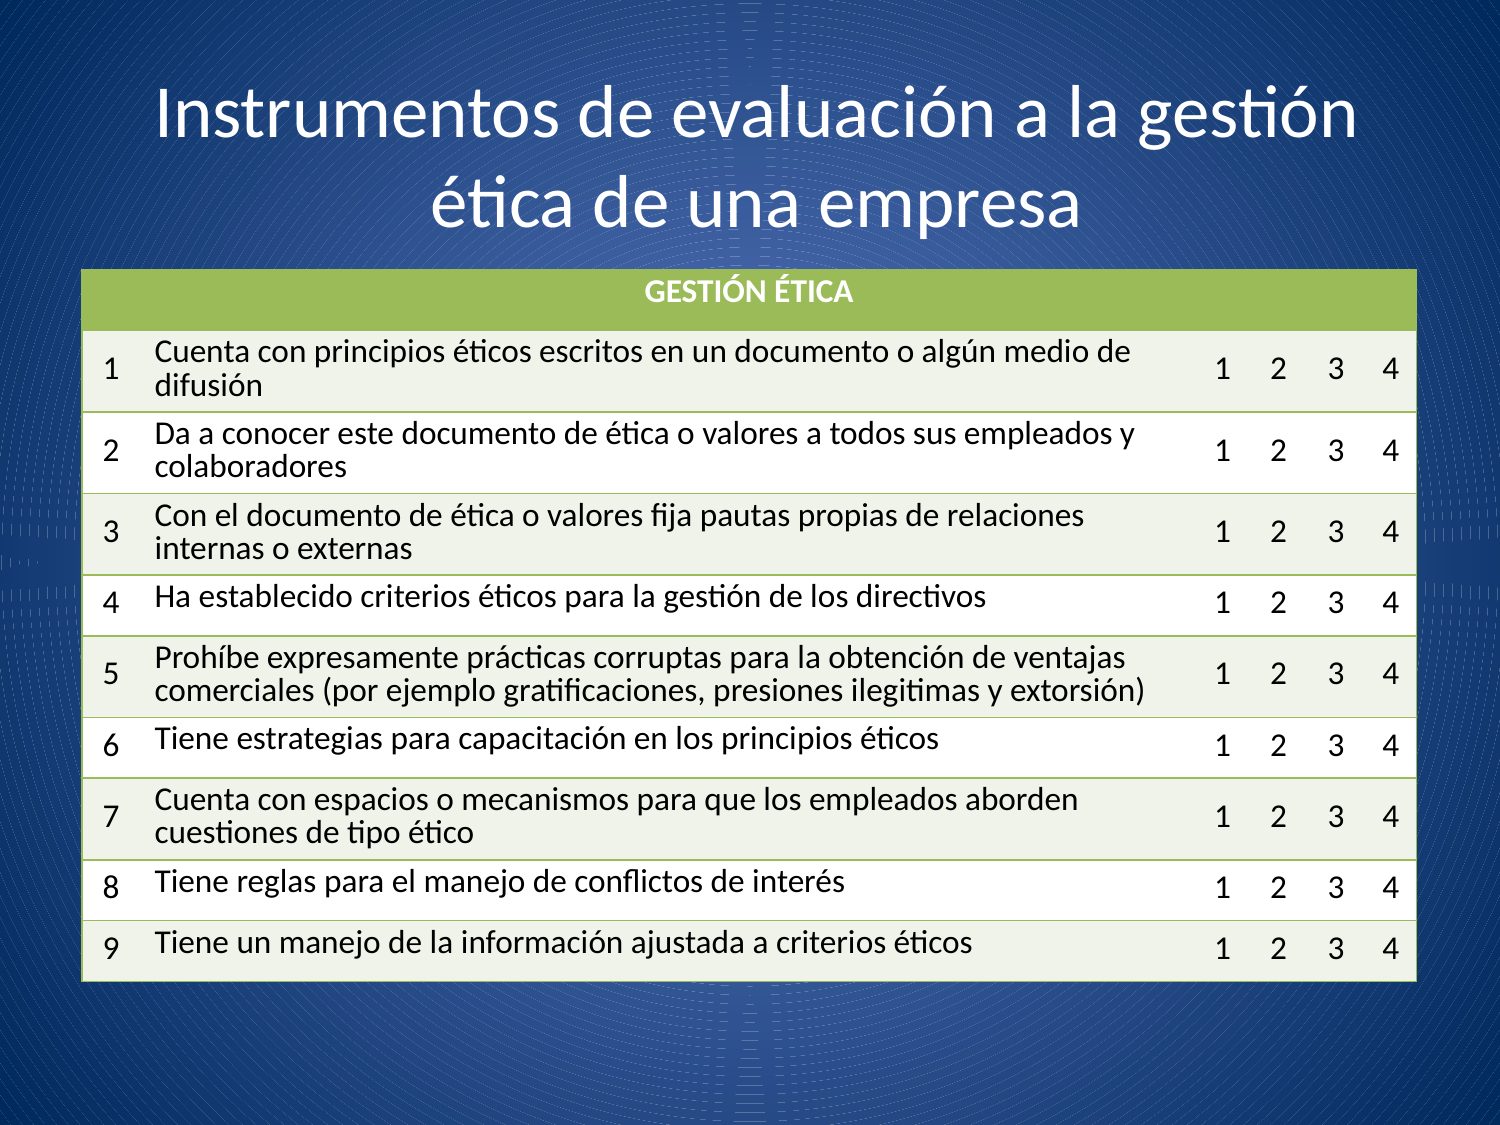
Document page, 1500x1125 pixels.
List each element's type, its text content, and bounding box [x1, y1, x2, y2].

table_cell 1 [1195, 779, 1250, 859]
table_cell 1 [1195, 861, 1250, 920]
table_cell 1 [1195, 494, 1250, 574]
table_cell 8 [83, 861, 140, 920]
table_cell 2 [1250, 718, 1307, 777]
table_cell 4 [1365, 637, 1416, 717]
table_header GESTIÓN ÉTICA [83, 270, 1416, 329]
table_cell 3 [1307, 779, 1365, 859]
table_cell 3 [1307, 921, 1365, 981]
title Instrumentos de evaluación a la gestión ética de una empresa [82, 58, 1432, 247]
table_cell 7 [83, 779, 140, 859]
table_cell 3 [1307, 861, 1365, 920]
table_cell 2 [1250, 779, 1307, 859]
table_cell 1 [1195, 921, 1250, 981]
table_cell 4 [1365, 861, 1416, 920]
table_cell 2 [1250, 494, 1307, 574]
table_cell 4 [1365, 413, 1416, 493]
table_cell 4 [1365, 331, 1416, 411]
table_cell 4 [1365, 718, 1416, 777]
table_cell 1 [1195, 413, 1250, 493]
table_cell 3 [1307, 413, 1365, 493]
table_cell 4 [1365, 921, 1416, 981]
table_cell 2 [1250, 576, 1307, 635]
table_cell 2 [1250, 331, 1307, 411]
table_cell 1 [83, 331, 140, 411]
table_cell 2 [1250, 921, 1307, 981]
table_cell 3 [1307, 718, 1365, 777]
table_cell Tiene un manejo de la información ajustada a criterios éticos [140, 921, 1195, 981]
table_cell 2 [1250, 637, 1307, 717]
table_cell 6 [83, 718, 140, 777]
table_cell 3 [1307, 494, 1365, 574]
table_cell Con el documento de ética o valores fija pautas propias de relaciones internas o externas [140, 494, 1195, 574]
table_cell 4 [1365, 494, 1416, 574]
table_cell 4 [83, 576, 140, 635]
table_cell 1 [1195, 637, 1250, 717]
table_cell 1 [1195, 718, 1250, 777]
table_cell 9 [83, 921, 140, 981]
table_cell Cuenta con principios éticos escritos en un documento o algún medio de difusión [140, 331, 1195, 411]
table_cell Da a conocer este documento de ética o valores a todos sus empleados y colaboradores [140, 413, 1195, 493]
table_cell 1 [1195, 331, 1250, 411]
table_cell Ha establecido criterios éticos para la gestión de los directivos [140, 576, 1195, 635]
table_cell Tiene reglas para el manejo de conflictos de interés [140, 861, 1195, 920]
table_cell 2 [1250, 413, 1307, 493]
table_cell Prohíbe expresamente prácticas corruptas para la obtención de ventajas comerciales (por ejemplo gratificaciones, presiones ilegitimas y extorsión) [140, 637, 1195, 717]
table_cell 3 [1307, 576, 1365, 635]
table_cell 5 [83, 637, 140, 717]
table_cell 2 [1250, 861, 1307, 920]
table_cell 3 [1307, 331, 1365, 411]
table_cell 4 [1365, 576, 1416, 635]
table_cell Tiene estrategias para capacitación en los principios éticos [140, 718, 1195, 777]
table_cell 2 [83, 413, 140, 493]
table_cell 3 [83, 494, 140, 574]
table_cell 3 [1307, 637, 1365, 717]
table_cell 4 [1365, 779, 1416, 859]
table_cell 1 [1195, 576, 1250, 635]
table_cell Cuenta con espacios o mecanismos para que los empleados aborden cuestiones de tipo ético [140, 779, 1195, 859]
